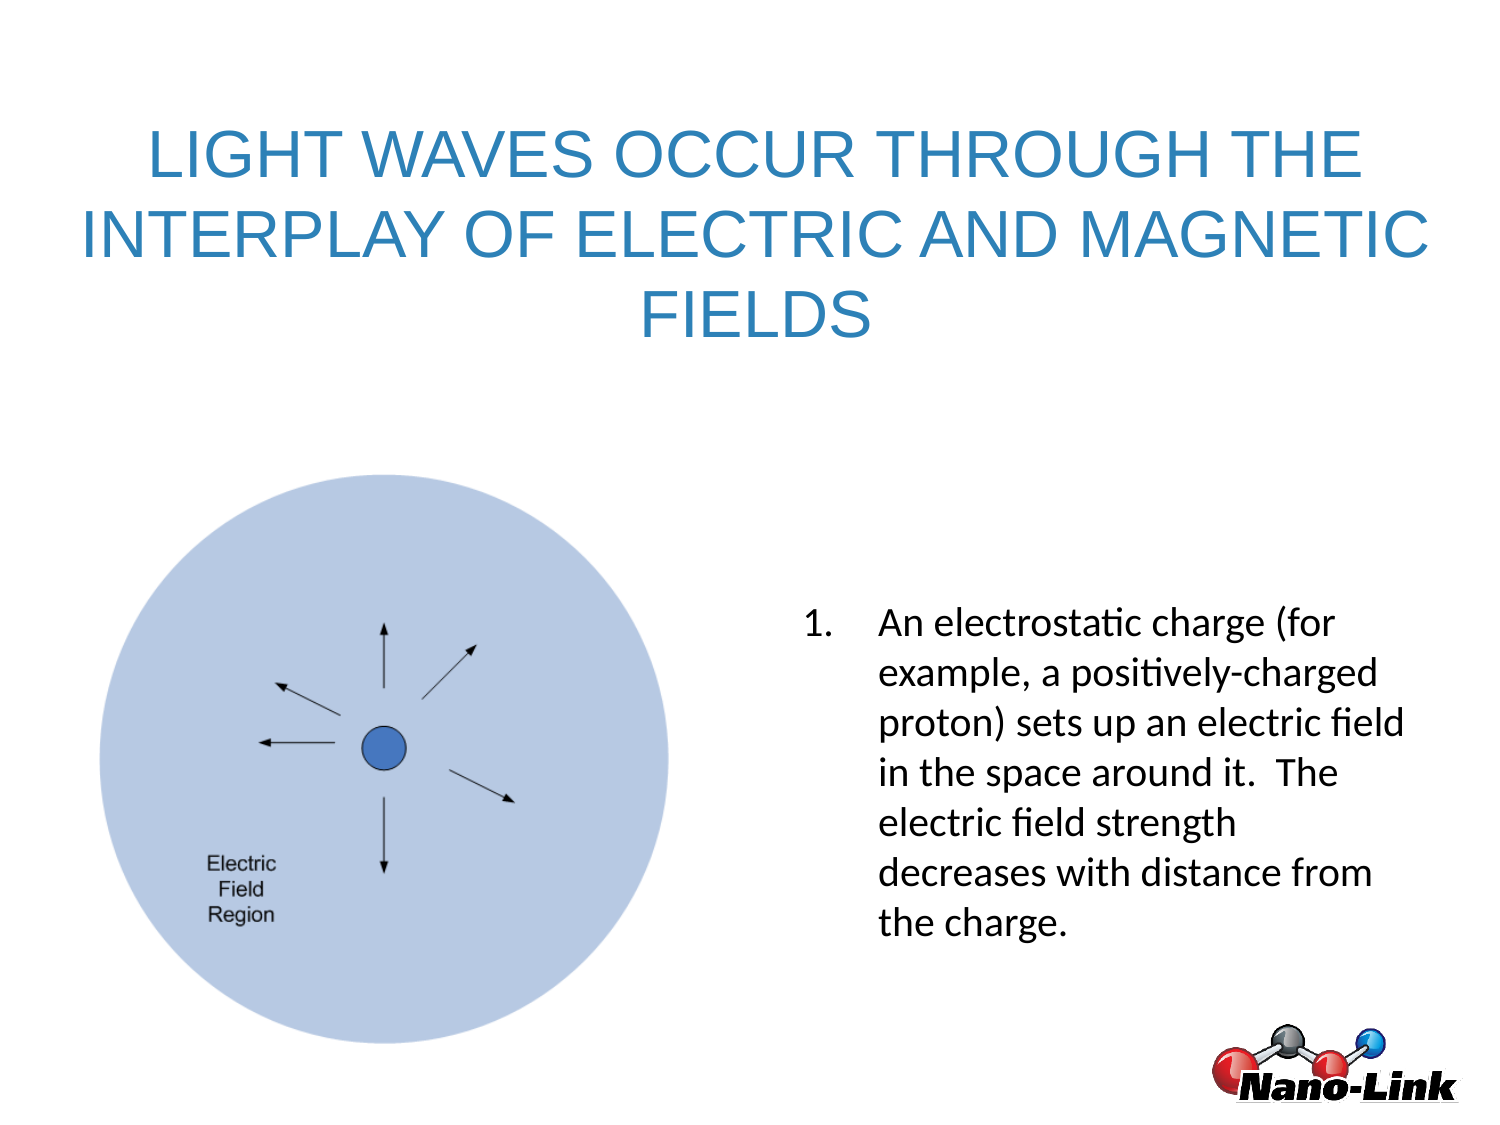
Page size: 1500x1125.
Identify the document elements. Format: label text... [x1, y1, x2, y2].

picture [99, 474, 670, 1045]
text_box An electrostatic charge (for example, a positively-charged proton) sets up an electric field in the space around it. The electric field strength decreases with distance from the charge. [787, 587, 1425, 953]
picture [1212, 1024, 1463, 1103]
title LIGHT WAVES OCCUR THROUGH THE INTERPLAY OF ELECTRIC AND MAGNETIC FIELDS [12, 137, 1500, 325]
